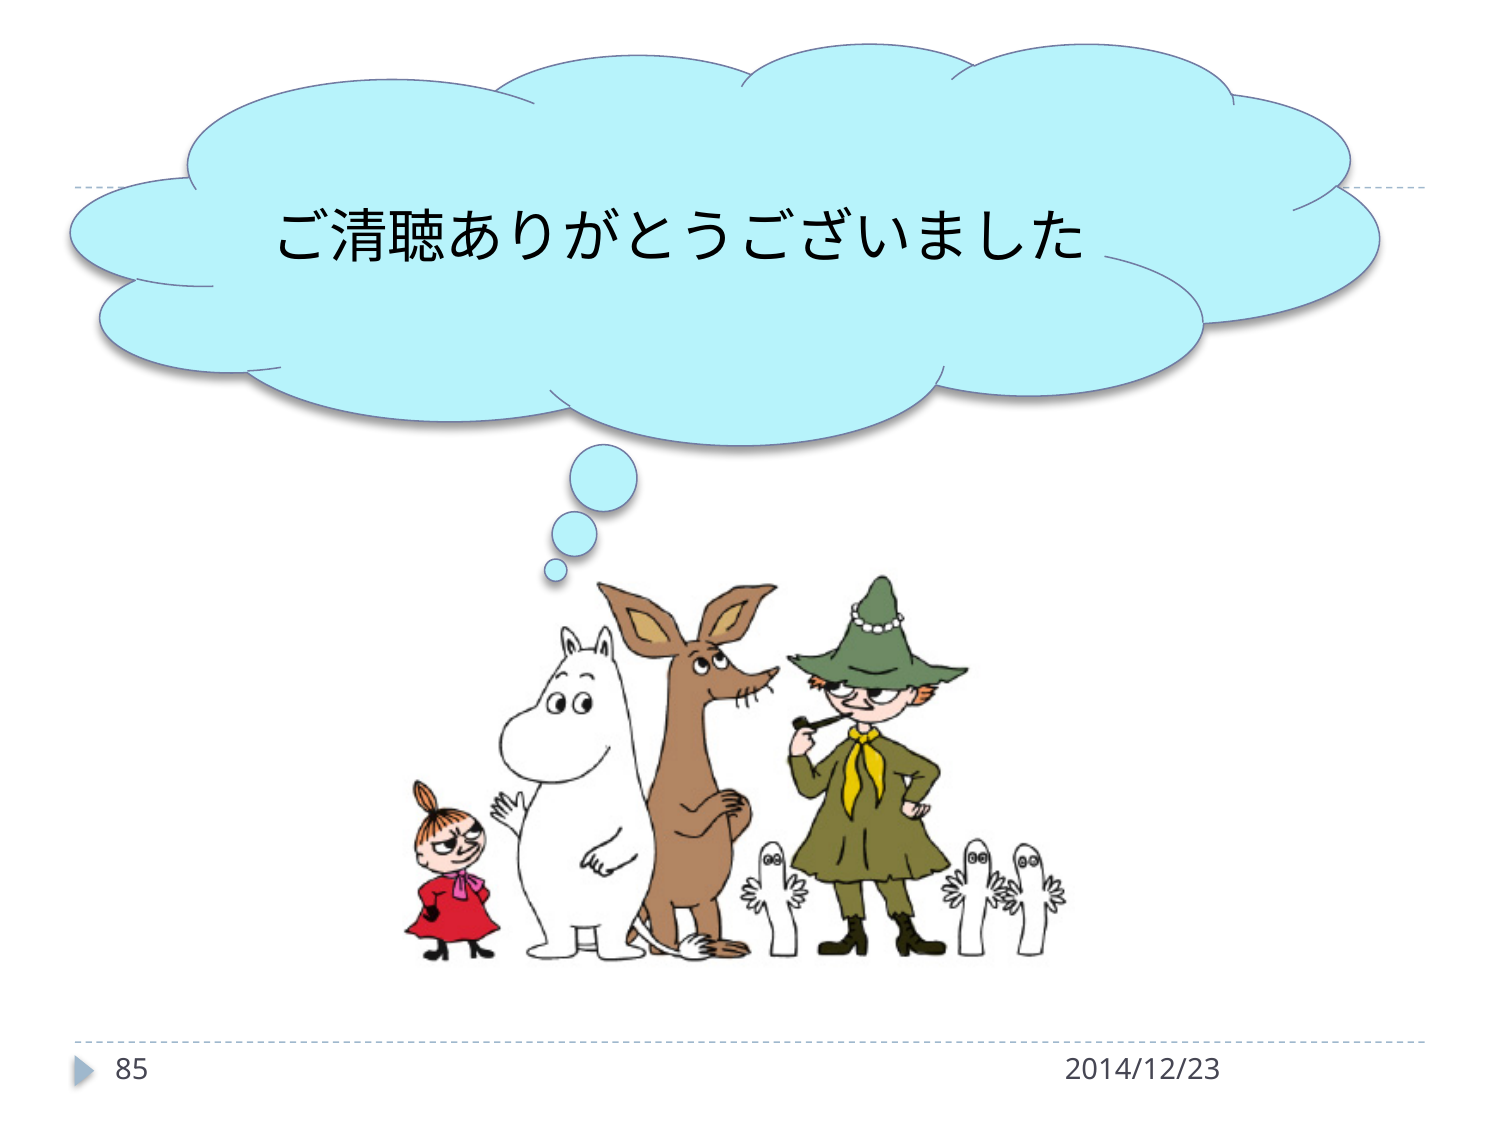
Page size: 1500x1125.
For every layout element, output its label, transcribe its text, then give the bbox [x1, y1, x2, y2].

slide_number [1050, 1042, 1426, 1103]
text_box ご清聴ありがとうございました [569, 443, 638, 513]
slide_number 85 [100, 1042, 426, 1103]
text_box ご清聴ありがとうございました [552, 510, 597, 527]
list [334, 527, 1075, 1031]
text_box ご清聴ありがとうございました [69, 43, 1381, 447]
